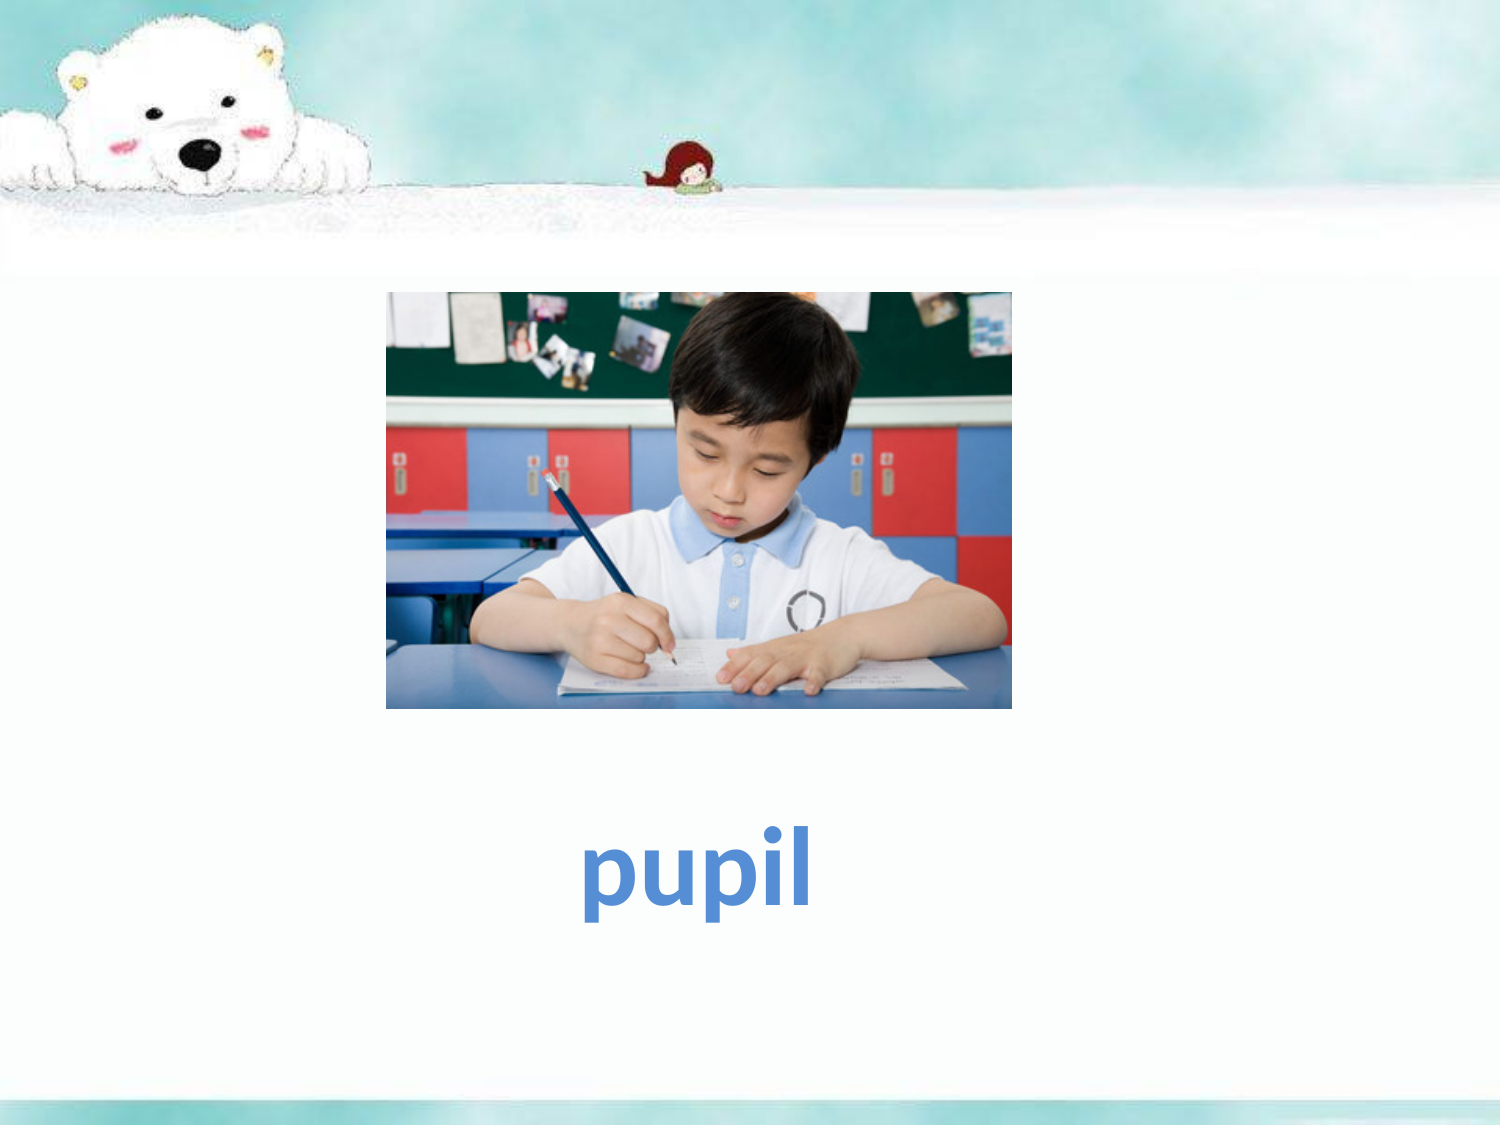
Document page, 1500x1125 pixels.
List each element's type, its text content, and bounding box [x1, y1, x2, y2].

text_box pupil [563, 785, 830, 935]
picture [0, 0, 1500, 1125]
